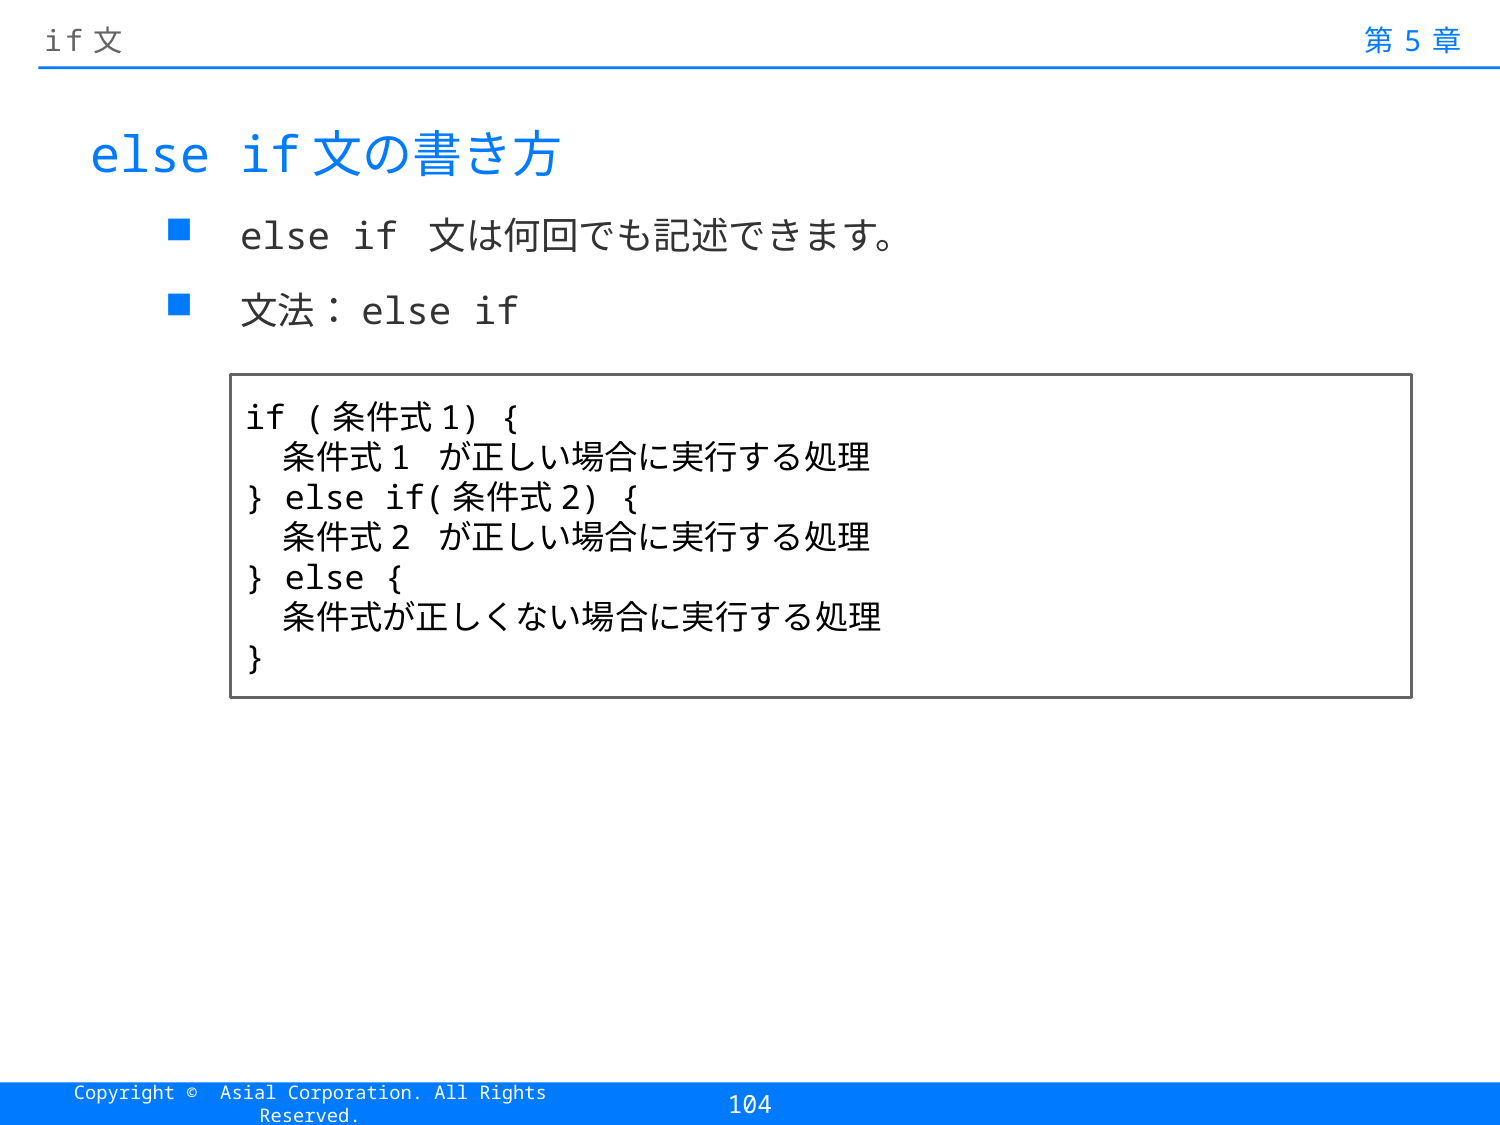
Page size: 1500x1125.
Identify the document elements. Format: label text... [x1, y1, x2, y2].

slide_number 104 [581, 1075, 919, 1125]
title if文 [29, 7, 702, 72]
list else if文の書き方 else if 文は何回でも記述できます。 文法：else if [75, 84, 1425, 988]
text_box if (条件式1) { 条件式1 が正しい場合に実行する処理 } else if(条件式2) { 条件式2 が正しい場合に実行する処理 } else { 条件式が正しくない場合に実行する処理 } [228, 373, 1413, 699]
list 第5章 [702, 7, 1477, 72]
